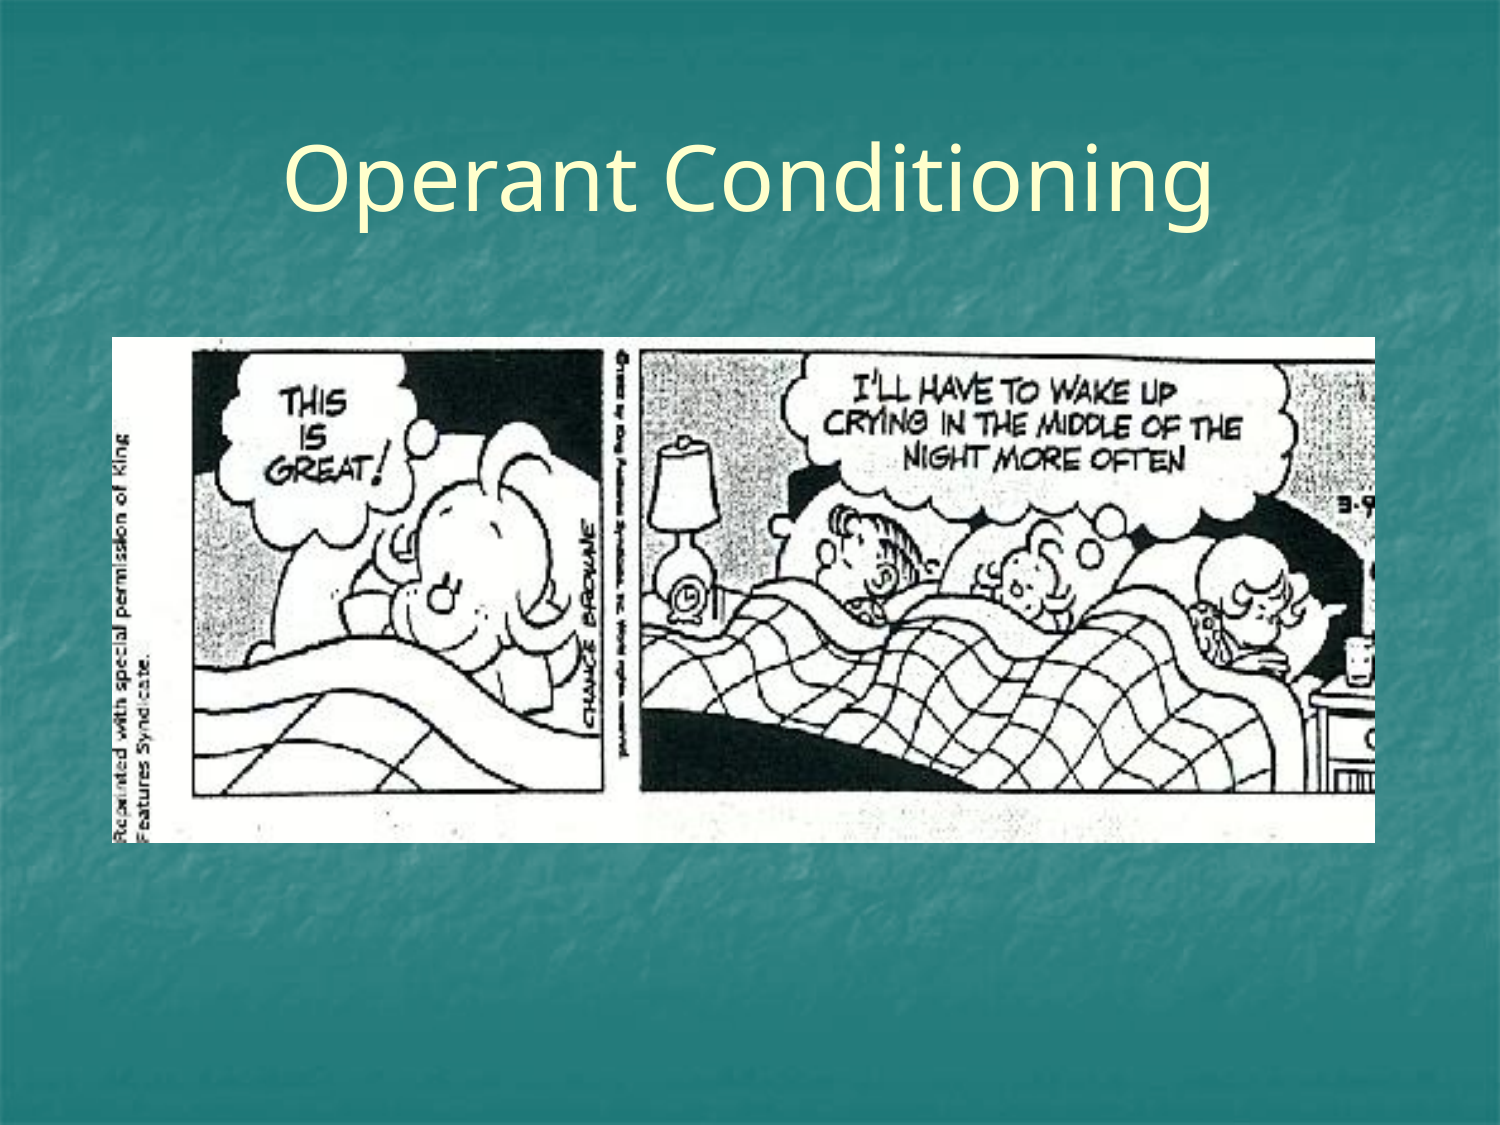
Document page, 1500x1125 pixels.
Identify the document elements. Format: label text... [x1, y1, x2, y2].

picture [112, 337, 1376, 843]
title Operant Conditioning [74, 62, 1426, 288]
